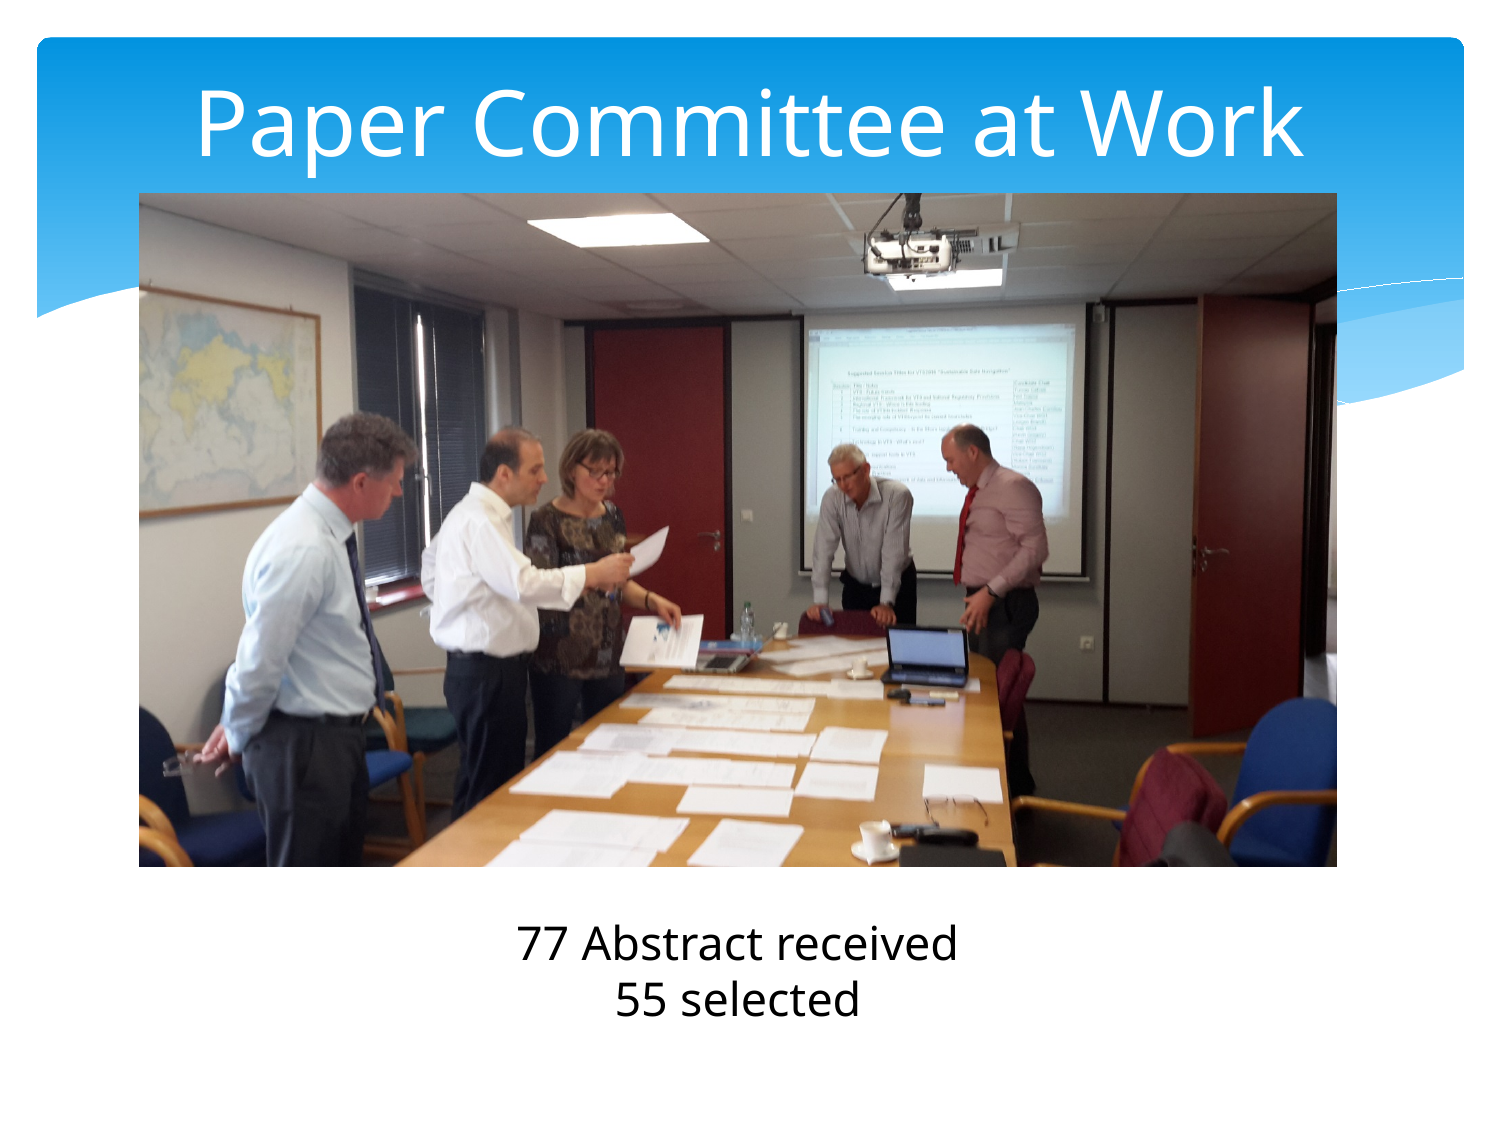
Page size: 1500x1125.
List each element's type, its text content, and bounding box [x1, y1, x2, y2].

picture [139, 193, 1337, 868]
text_box 77 Abstract received 55 selected [63, 905, 1414, 1034]
title Paper Committee at Work [75, 55, 1425, 185]
